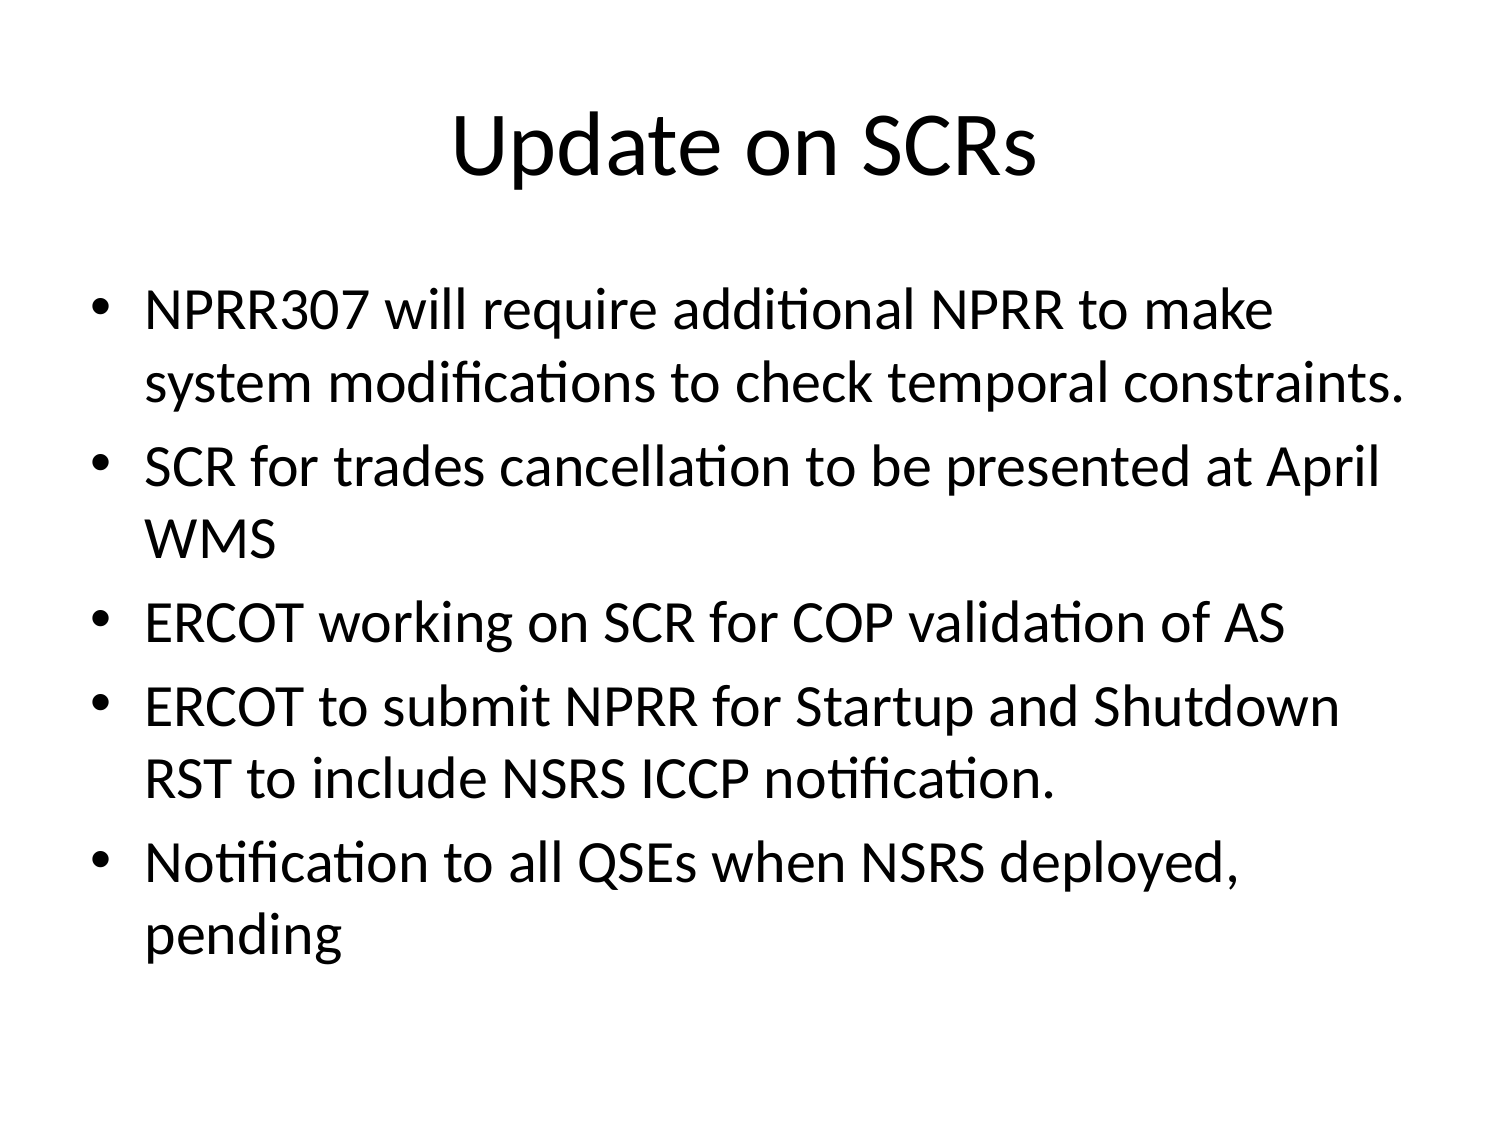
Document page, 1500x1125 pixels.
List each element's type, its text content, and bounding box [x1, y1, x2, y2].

list NPRR307 will require additional NPRR to make system modifications to check temporal constraints. SCR for trades cancellation to be presented at April WMS ERCOT working on SCR for COP validation of AS ERCOT to submit NPRR for Startup and Shutdown RST to include NSRS ICCP notification. Notification to all QSEs when NSRS deployed, pending [75, 262, 1425, 1005]
title Update on SCRs [75, 45, 1425, 233]
